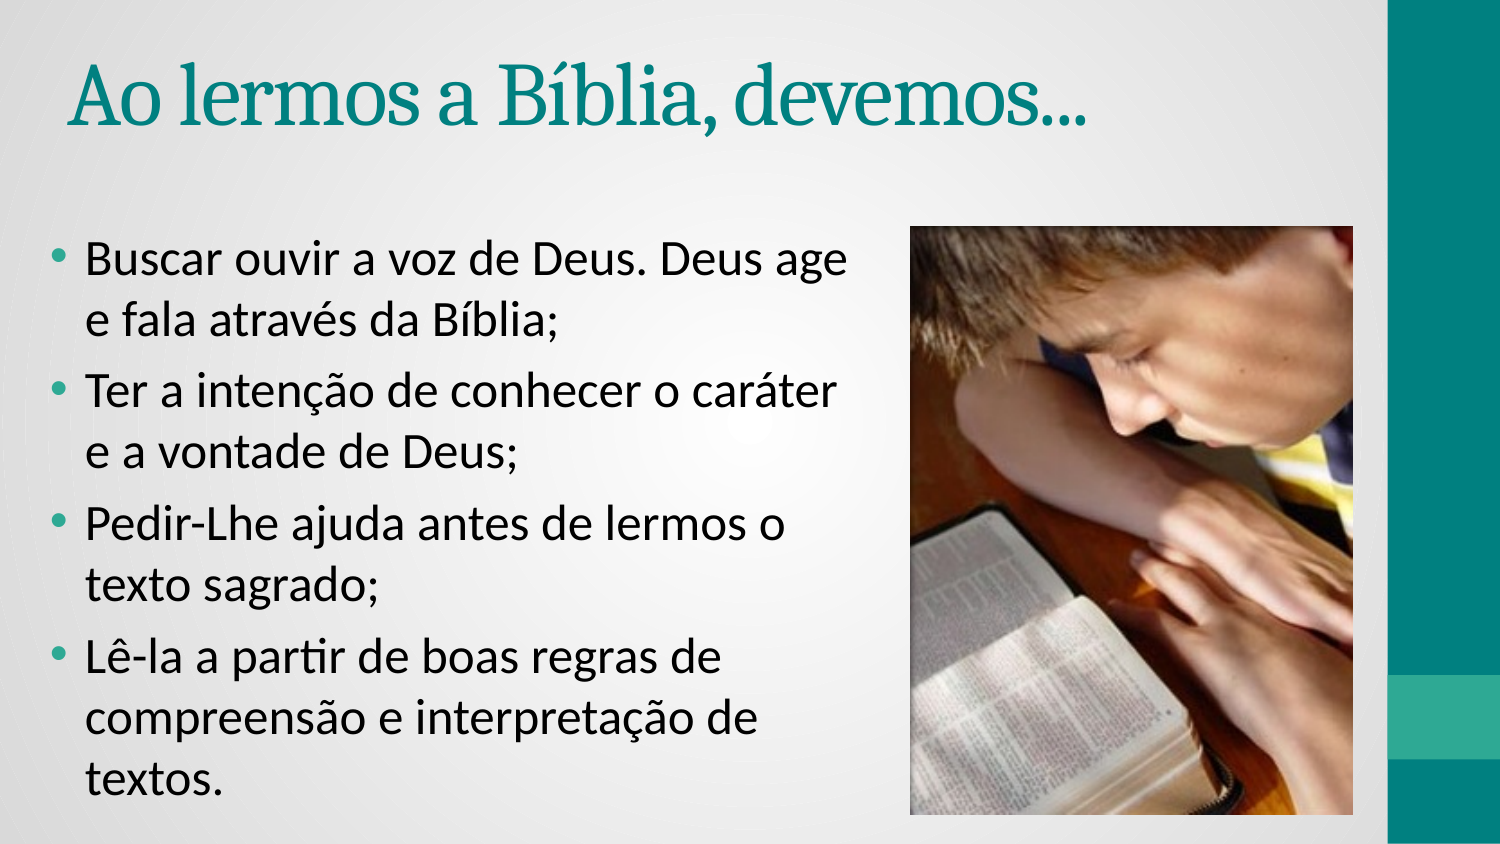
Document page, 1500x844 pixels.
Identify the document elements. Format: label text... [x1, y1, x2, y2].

title Ao lermos a Bíblia, devemos... [59, 27, 1439, 151]
list Buscar ouvir a voz de Deus. Deus age e fala através da Bíblia; Ter a intenção de conhecer o caráter e a vontade de Deus; Pedir-Lhe ajuda antes de lermos o texto sagrado; Lê-la a partir de boas regras de compreensão e interpretação de textos. [24, 214, 881, 816]
picture [909, 226, 1353, 815]
